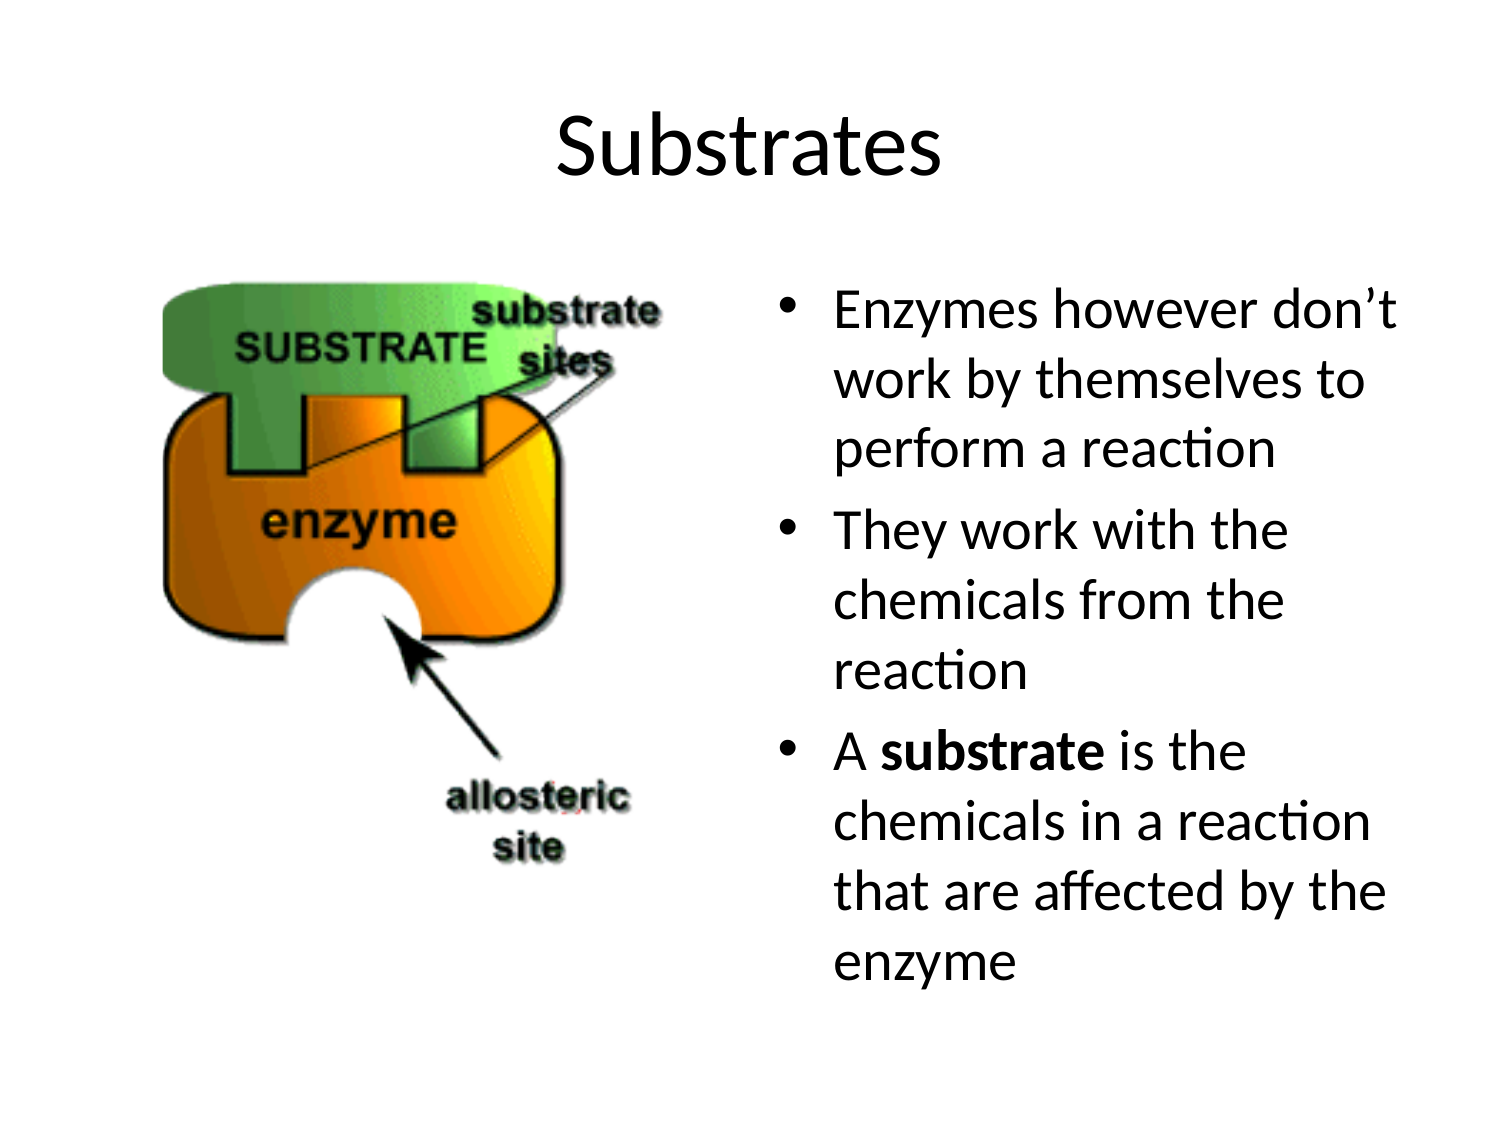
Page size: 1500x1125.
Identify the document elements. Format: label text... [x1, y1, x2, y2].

title Substrates [75, 45, 1425, 233]
picture [162, 99, 688, 994]
list Enzymes however don’t work by themselves to perform a reaction They work with the chemicals from the reaction A substrate is the chemicals in a reaction that are affected by the enzyme [762, 262, 1425, 1005]
